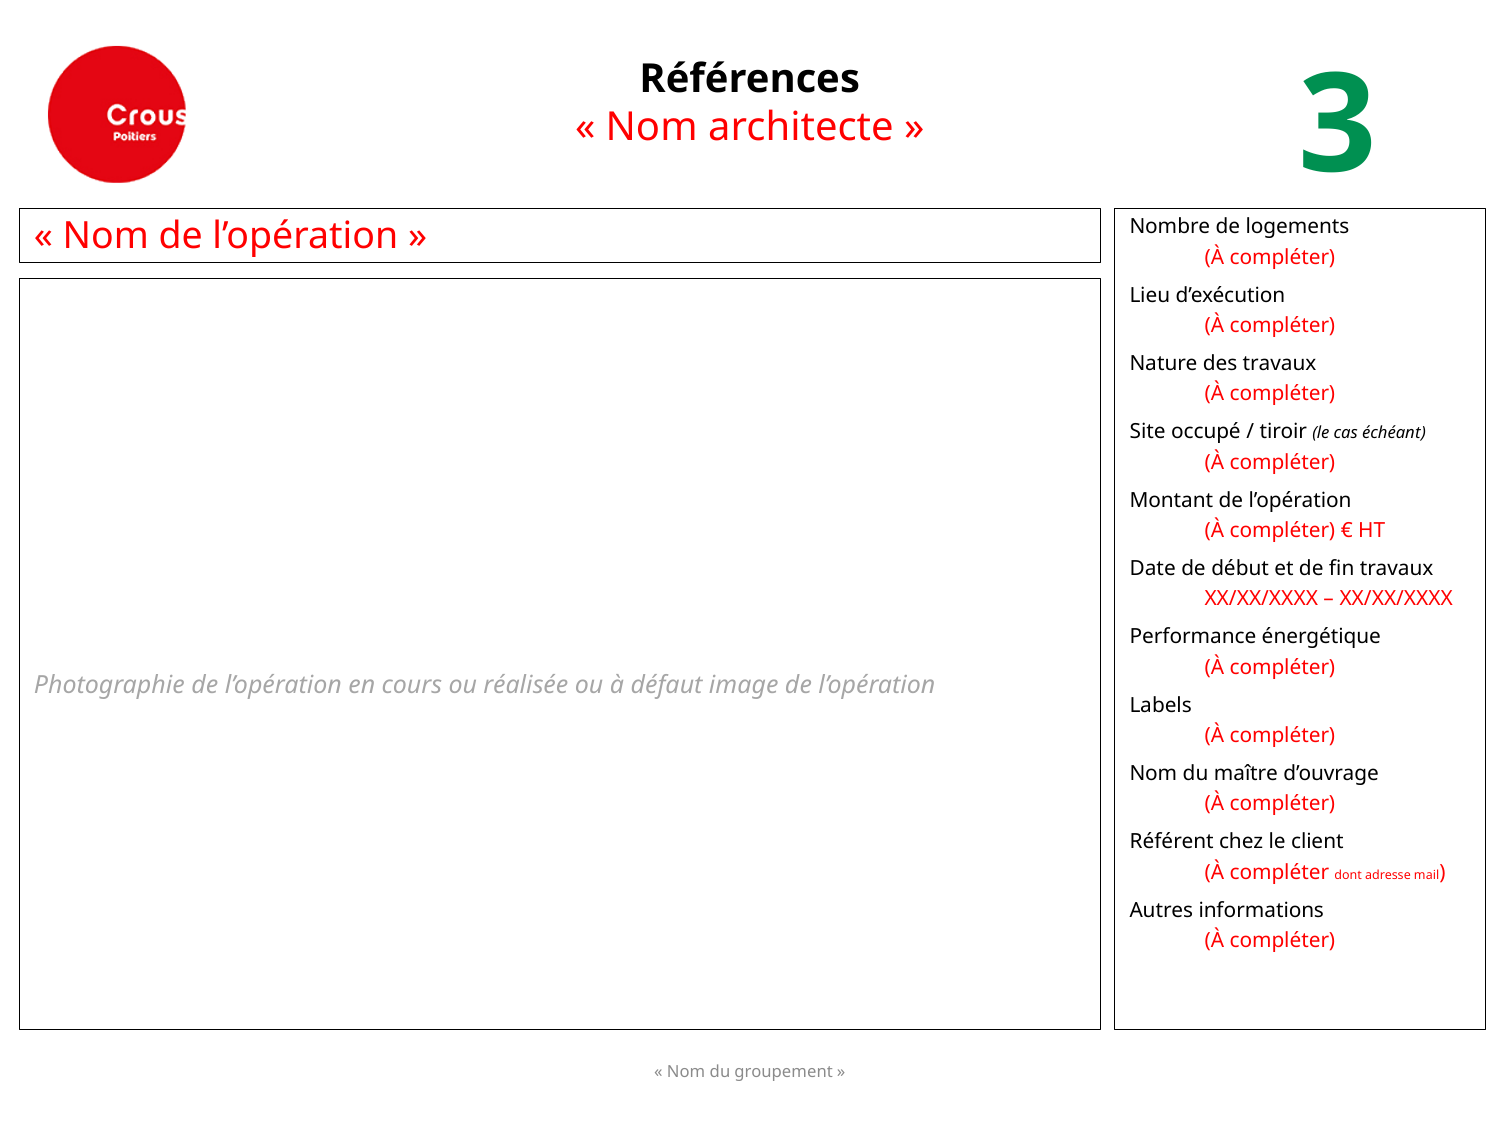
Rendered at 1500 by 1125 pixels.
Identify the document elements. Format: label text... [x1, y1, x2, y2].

list « Nom de l’opération » [18, 208, 1101, 263]
text_box Références « Nom architecte » [74, 45, 1425, 157]
list 3 [1250, 157, 1425, 227]
picture [32, 30, 202, 199]
footer « Nom du groupement » [496, 1042, 1004, 1103]
list Photographie de l’opération en cours ou réalisée ou à défaut image de l’opération [18, 278, 1101, 1029]
list Nombre de logements (À compléter) Lieu d’exécution (À compléter) Nature des travaux (À compléter) Site occupé / tiroir (le cas échéant) (À compléter) Montant de l’opération (À compléter) € HT Date de début et de fin travaux XX/XX/XXXX – XX/XX/XXXX Performance énergétique (À compléter) Labels (À compléter) Nom du maître d’ouvrage (À compléter) Référent chez le client (À compléter dont adresse mail) Autres informations (À compléter) [1114, 208, 1486, 1029]
